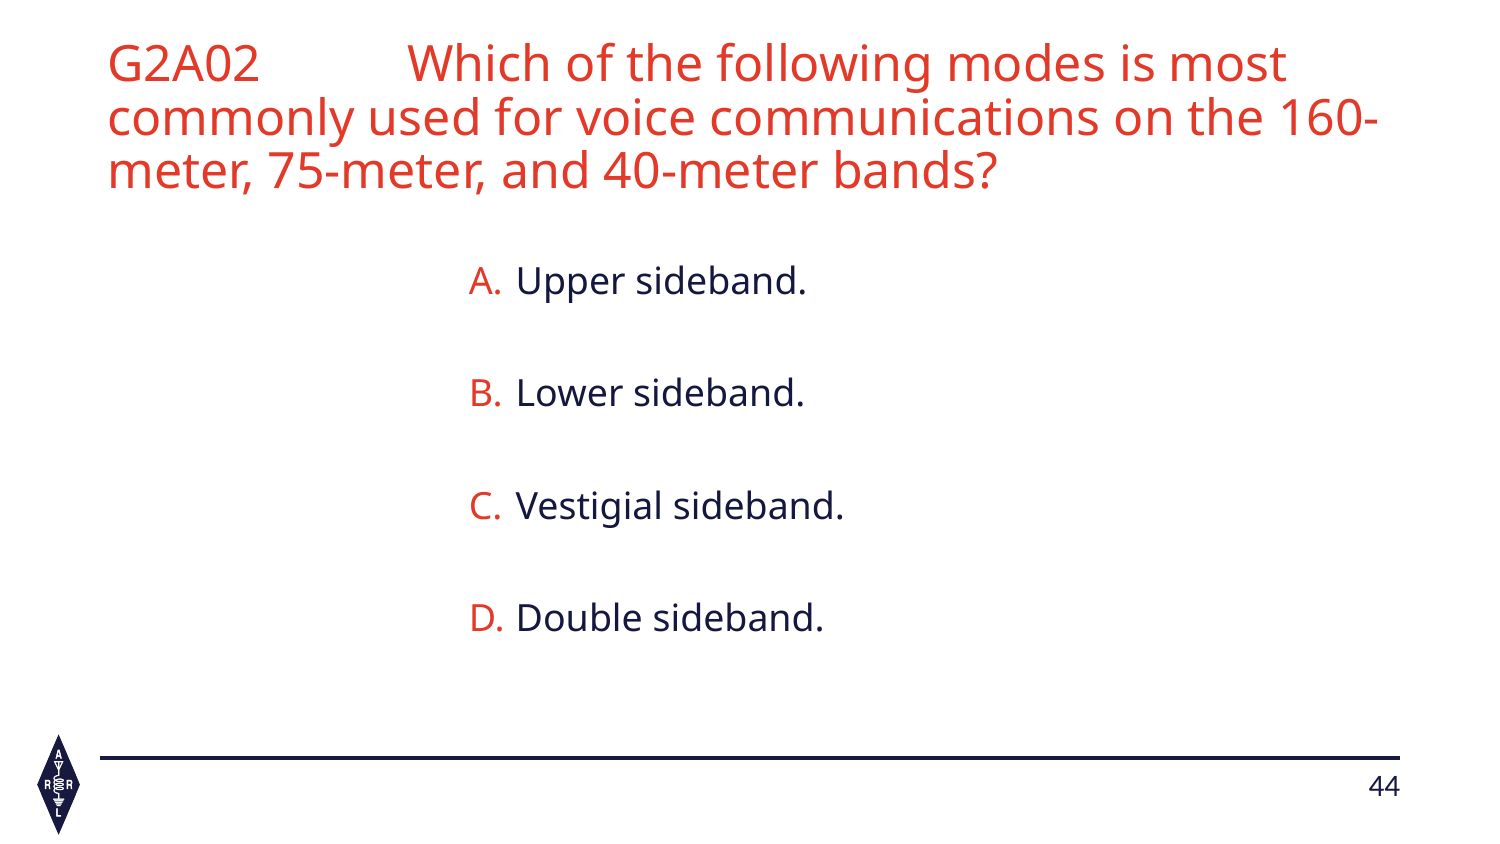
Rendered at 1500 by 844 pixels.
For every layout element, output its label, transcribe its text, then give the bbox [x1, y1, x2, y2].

list Upper sideband. Lower sideband. Vestigial sideband. Double sideband. [468, 256, 1032, 720]
slide_number 44 [1302, 761, 1400, 807]
title G2A02 Which of the following modes is most commonly used for voice communications on the 160-meter, 75-meter, and 40-meter bands? [107, 32, 1393, 217]
picture [37, 734, 80, 835]
